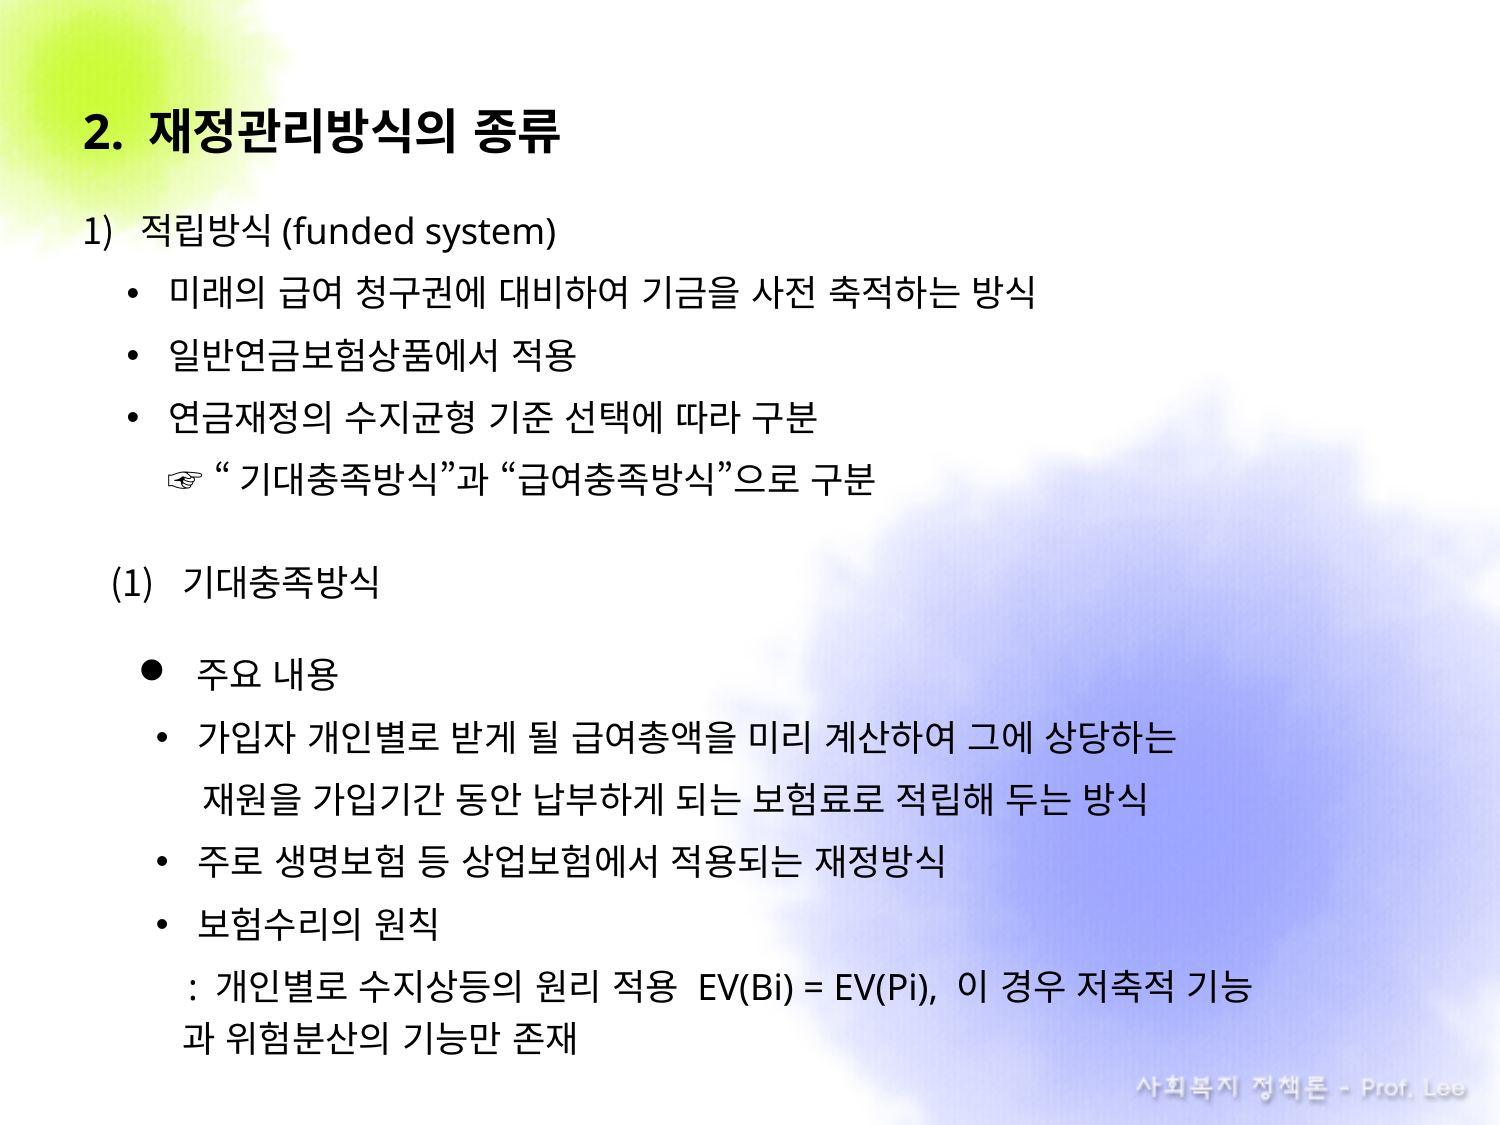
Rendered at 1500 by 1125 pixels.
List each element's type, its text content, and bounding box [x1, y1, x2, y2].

list 2. 재정관리방식의 종류 적립방식(funded system) 미래의 급여 청구권에 대비하여 기금을 사전 축적하는 방식 일반연금보험상품에서 적용 연금재정의 수지균형 기준 선택에 따라 구분 ☞ “기대충족방식”과 “급여충족방식”으로 구분 기대충족방식 주요 내용 가입자 개인별로 받게 될 급여총액을 미리 계산하여 그에 상당하는 . 재원을 가입기간 동안 납부하게 되는 보험료로 적립해 두는 방식 주로 생명보험 등 상업보험에서 적용되는 재정방식 보험수리의 원칙 : 개인별로 수지상등의 원리 적용 EV(Bi) = EV(Pi), 이 경우 저축적 기능 과 위험분산의 기능만 존재 [67, 82, 1418, 1071]
picture [0, 0, 1500, 1125]
